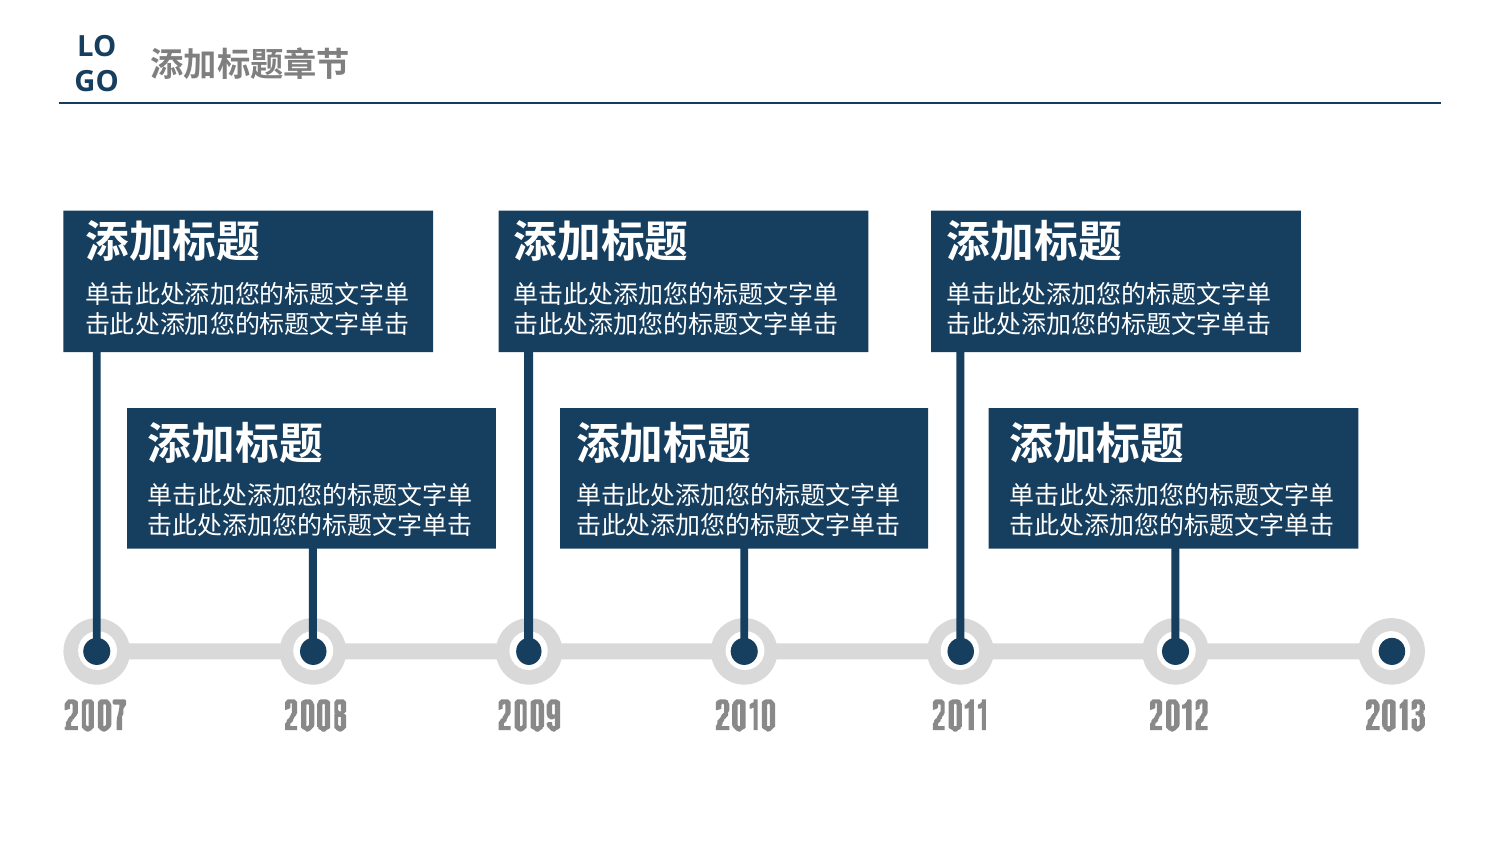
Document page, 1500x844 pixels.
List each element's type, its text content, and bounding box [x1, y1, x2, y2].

text_box 添加标题章节 [148, 35, 415, 90]
text_box [710, 618, 778, 685]
text_box [1382, 699, 1396, 732]
text_box [965, 346, 1301, 353]
text_box [1156, 631, 1196, 671]
text_box [778, 210, 869, 271]
text_box 添加标题 [994, 408, 1274, 476]
text_box [777, 643, 927, 660]
text_box [932, 699, 945, 731]
text_box [1195, 699, 1208, 731]
text_box [514, 699, 527, 732]
text_box [715, 699, 730, 731]
text_box [530, 699, 545, 732]
text_box [334, 699, 347, 732]
text_box [92, 346, 101, 652]
text_box [1411, 699, 1425, 732]
text_box 单击此处添加您的标题文字单击此处添加您的标题文字单击 [931, 271, 1304, 346]
text_box [498, 346, 524, 353]
text_box 添加标题 [70, 206, 350, 275]
text_box [931, 346, 956, 353]
text_box [947, 638, 974, 665]
text_box [509, 631, 548, 671]
text_box [293, 631, 334, 671]
text_box 单击此处添加您的标题文字单击此处添加您的标题文字单击 [498, 271, 871, 346]
text_box [308, 548, 317, 652]
text_box [940, 631, 980, 671]
text_box [977, 699, 986, 731]
text_box [964, 699, 974, 731]
text_box [993, 643, 1143, 660]
text_box [317, 699, 331, 732]
text_box [64, 699, 78, 731]
text_box [1150, 699, 1163, 731]
text_box [546, 699, 561, 732]
text_box [988, 408, 1359, 549]
text_box [956, 346, 965, 652]
text_box [350, 210, 434, 271]
text_box [63, 210, 92, 353]
text_box [761, 699, 776, 732]
text_box [101, 346, 434, 353]
text_box 添加标题 [133, 408, 413, 476]
text_box 单击此处添加您的标题文字单击此处添加您的标题文字单击 [70, 271, 443, 346]
text_box [301, 699, 315, 732]
text_box 单击此处添加您的标题文字单击此处添加您的标题文字单击 [561, 472, 933, 548]
text_box [524, 346, 534, 652]
text_box [1142, 618, 1209, 685]
text_box [948, 699, 962, 732]
text_box [841, 408, 929, 472]
text_box [732, 699, 746, 732]
text_box [740, 548, 749, 652]
text_box 单击此处添加您的标题文字单击此处添加您的标题文字单击 [133, 472, 505, 548]
text_box 添加标题 [498, 206, 778, 275]
text_box [498, 699, 511, 731]
text_box 单击此处添加您的标题文字单击此处添加您的标题文字单击 [994, 472, 1367, 548]
text_box [1211, 210, 1301, 271]
text_box 添加标题 [561, 408, 841, 476]
text_box [285, 699, 298, 731]
text_box [97, 699, 127, 732]
text_box [1166, 699, 1180, 732]
text_box [927, 618, 994, 685]
text_box [1358, 618, 1425, 685]
text_box [1366, 699, 1380, 731]
text_box [562, 643, 711, 660]
text_box [78, 631, 118, 671]
text_box [1171, 549, 1180, 652]
text_box [63, 618, 131, 685]
text_box [300, 638, 327, 665]
text_box [346, 643, 496, 660]
text_box [127, 408, 308, 549]
text_box [83, 638, 111, 665]
text_box [1399, 699, 1408, 731]
text_box [1182, 699, 1192, 731]
text_box [1161, 638, 1190, 665]
text_box [495, 618, 563, 685]
text_box [749, 699, 758, 731]
text_box [534, 346, 869, 353]
text_box [1208, 643, 1359, 660]
text_box [279, 618, 347, 685]
text_box [1371, 631, 1411, 671]
text_box 添加标题 [932, 206, 1211, 275]
text_box [725, 631, 765, 671]
text_box [516, 638, 542, 665]
text_box [130, 643, 280, 660]
text_box [81, 699, 94, 732]
text_box [413, 408, 496, 472]
text_box [730, 638, 758, 665]
text_box LO GO [45, 20, 148, 105]
text_box [1378, 637, 1406, 665]
